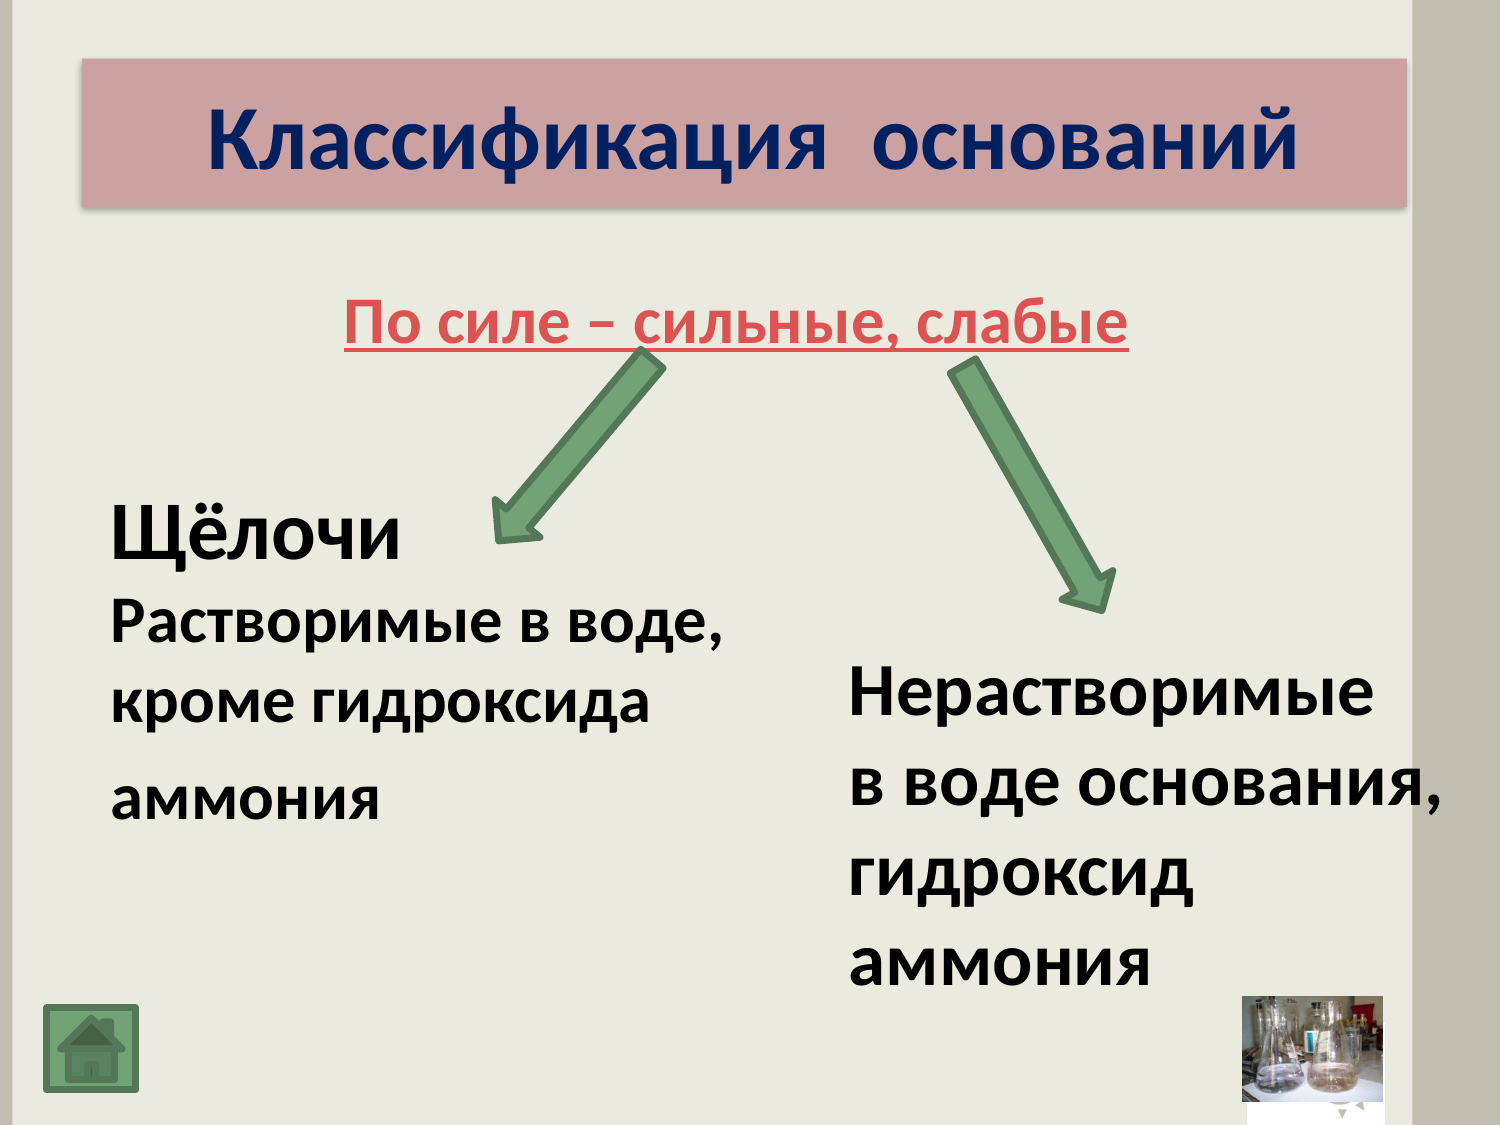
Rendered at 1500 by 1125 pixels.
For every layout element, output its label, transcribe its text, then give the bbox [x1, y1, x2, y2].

picture [1242, 1008, 1383, 1102]
text_box По силе – сильные, слабые [329, 269, 1145, 365]
text_box [536, 345, 667, 468]
text_box [946, 355, 1117, 614]
text_box Классификация оснований [192, 70, 1317, 195]
text_box Нерастворимые в воде основания, гидроксид аммония [834, 632, 1460, 1008]
text_box Щёлочи Растворимые в воде, кроме гидроксида аммония [96, 468, 740, 844]
text_box [43, 1004, 139, 1093]
